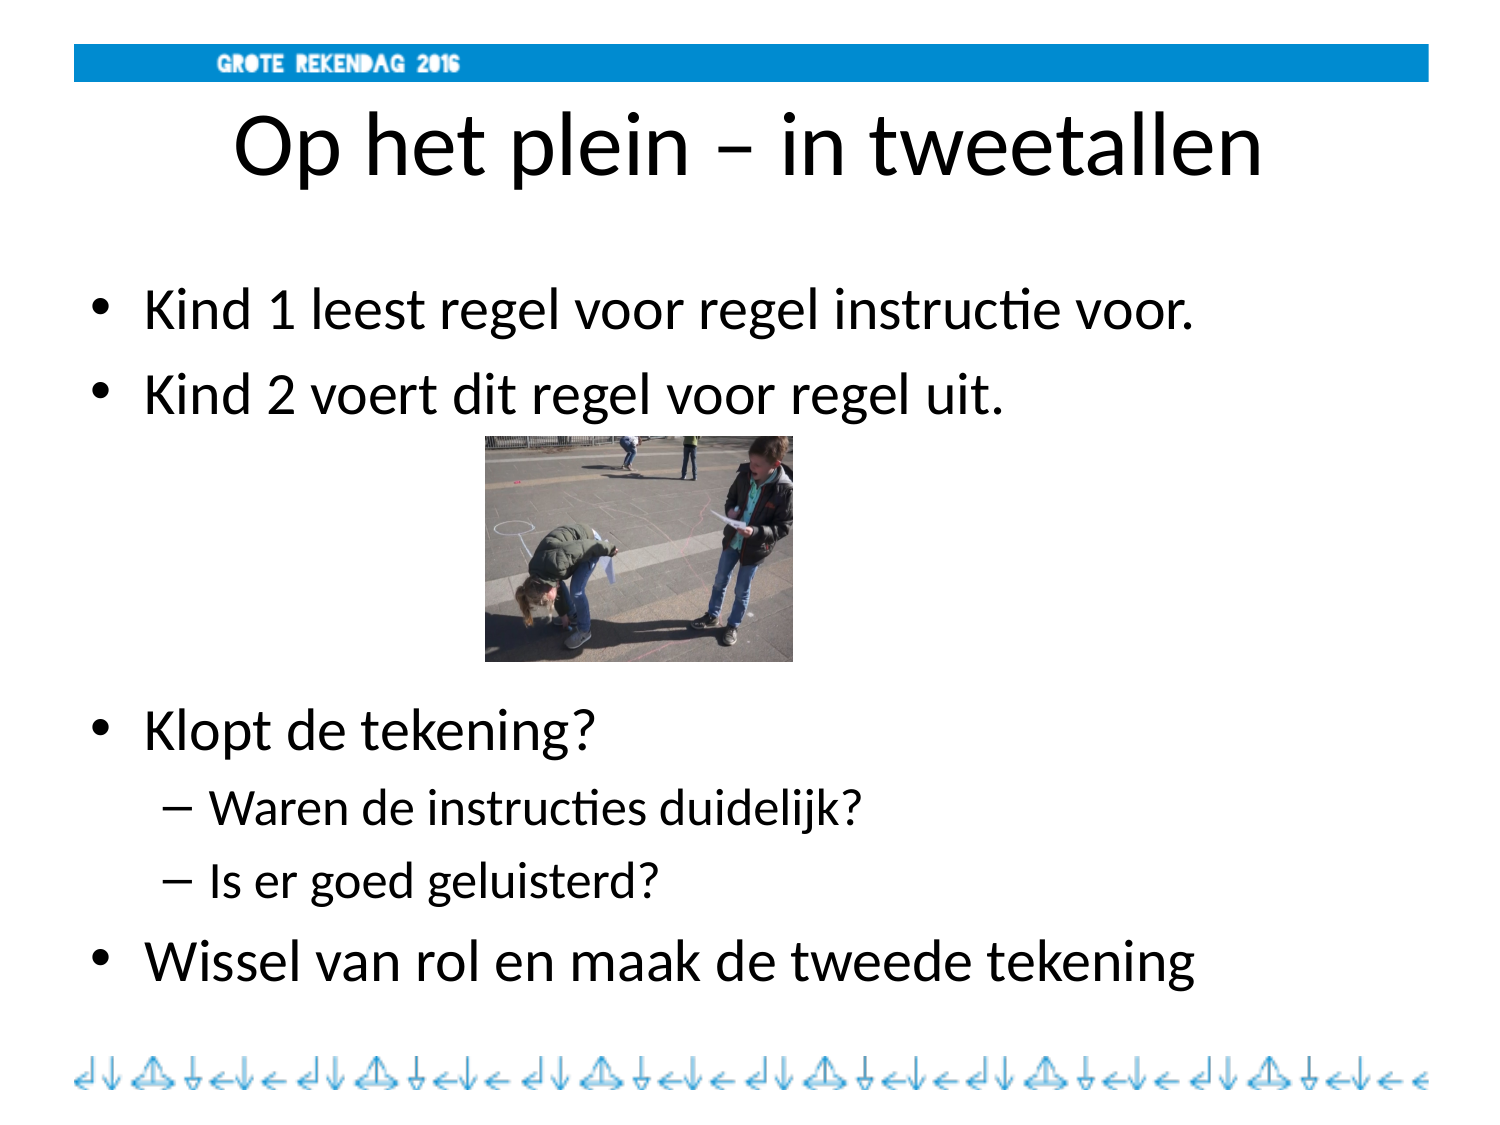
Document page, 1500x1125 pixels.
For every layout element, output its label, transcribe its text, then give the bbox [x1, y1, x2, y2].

title Op het plein – in tweetallen [75, 90, 1425, 233]
picture [217, 54, 284, 72]
picture [417, 54, 459, 72]
picture [485, 436, 794, 662]
list Kind 1 leest regel voor regel instructie voor. Kind 2 voert dit regel voor regel uit. Klopt de tekening? Waren de instructies duidelijk? Is er goed geluisterd? Wissel van rol en maak de tweede tekening [75, 262, 1425, 1005]
picture [73, 1056, 1429, 1090]
picture [296, 54, 405, 72]
